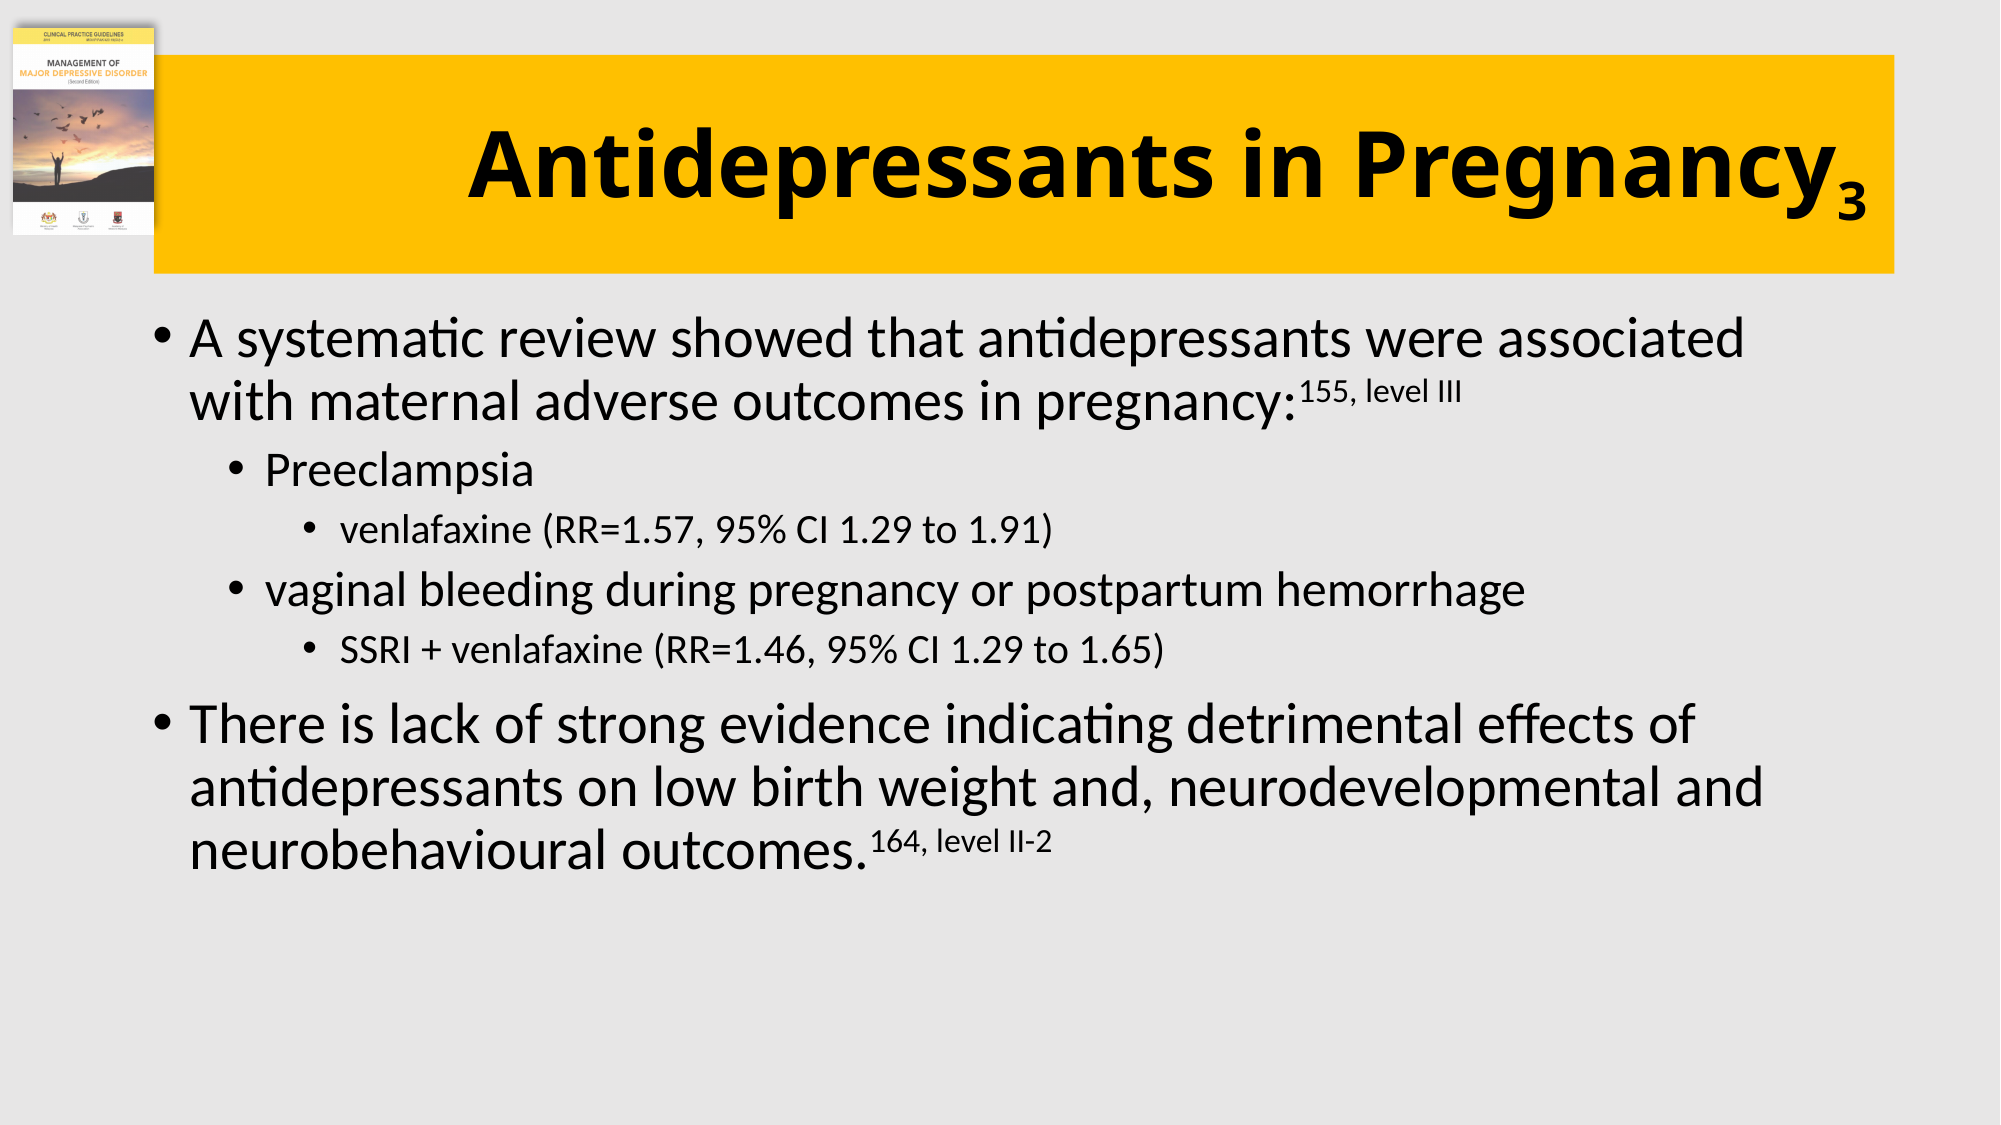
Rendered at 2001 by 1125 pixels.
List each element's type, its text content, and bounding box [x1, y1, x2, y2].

picture [13, 28, 154, 235]
list A systematic review showed that antidepressants were associated with maternal adverse outcomes in pregnancy:155, level III Preeclampsia venlafaxine (RR=1.57, 95% CI 1.29 to 1.91) vaginal bleeding during pregnancy or postpartum hemorrhage SSRI + venlafaxine (RR=1.46, 95% CI 1.29 to 1.65) There is lack of strong evidence indicating detrimental effects of antidepressants on low birth weight and, neurodevelopmental and neurobehavioural outcomes.164, level II-2 [137, 299, 1863, 1014]
title Antidepressants in Pregnancy3 [153, 54, 1895, 274]
